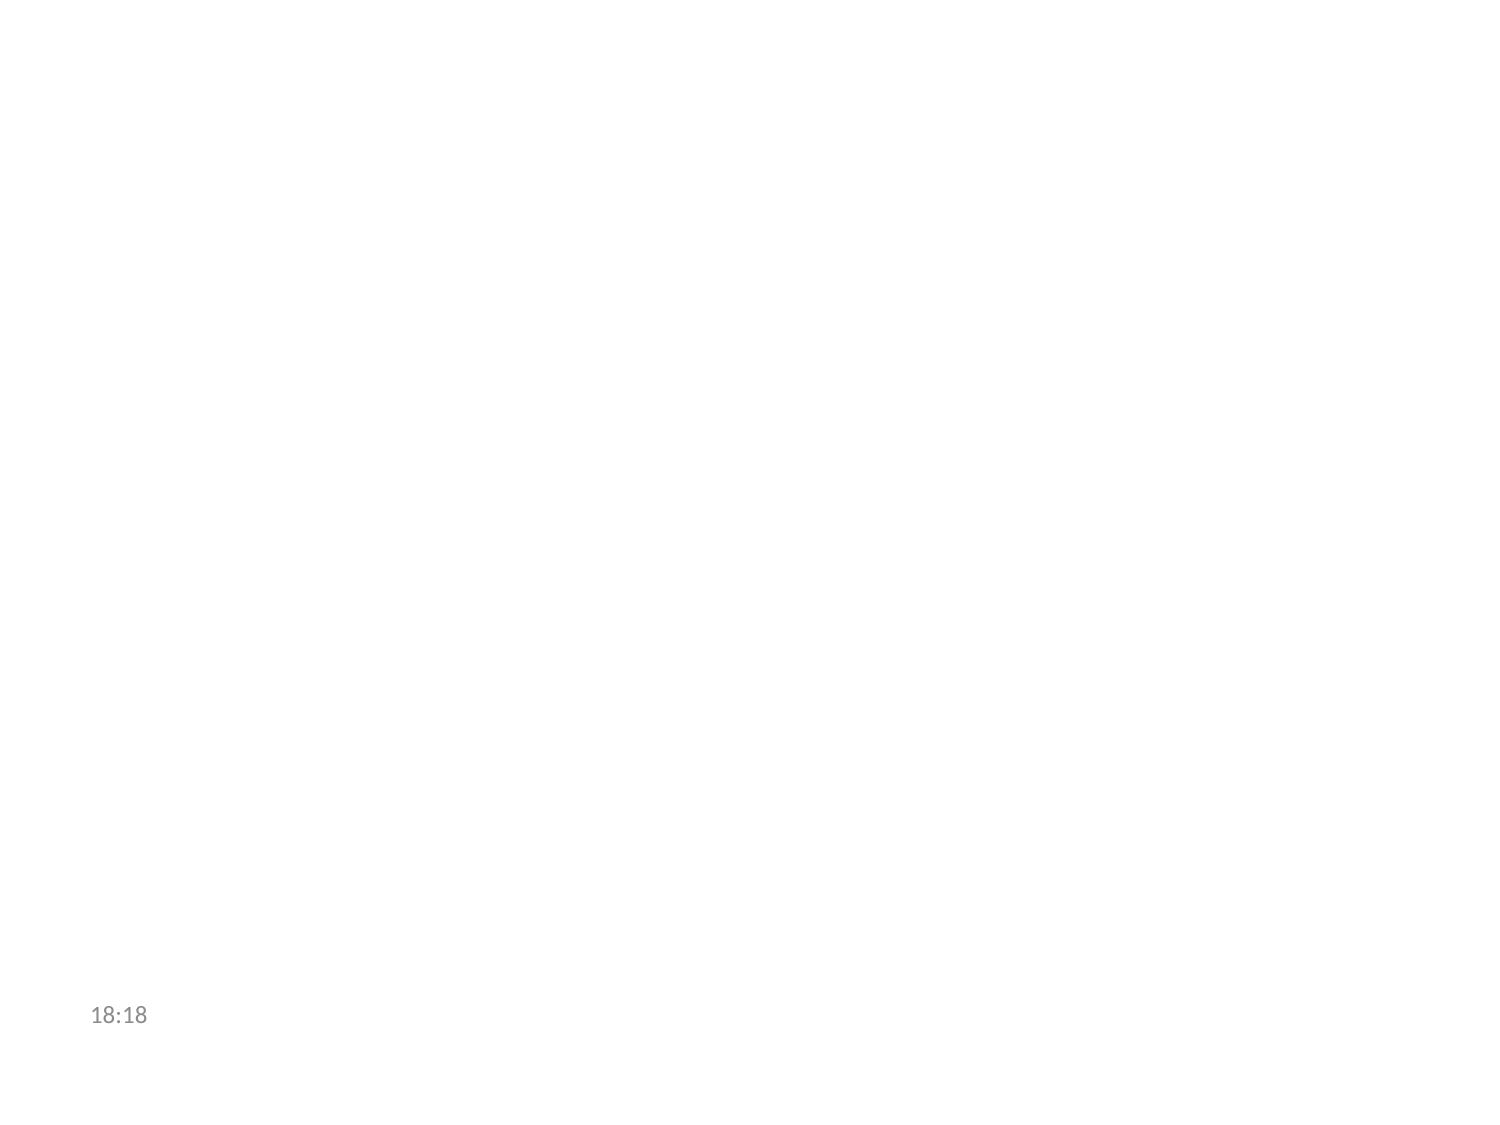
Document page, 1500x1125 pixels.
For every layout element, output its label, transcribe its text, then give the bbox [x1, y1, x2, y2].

text_box 15:35 [75, 983, 425, 1044]
